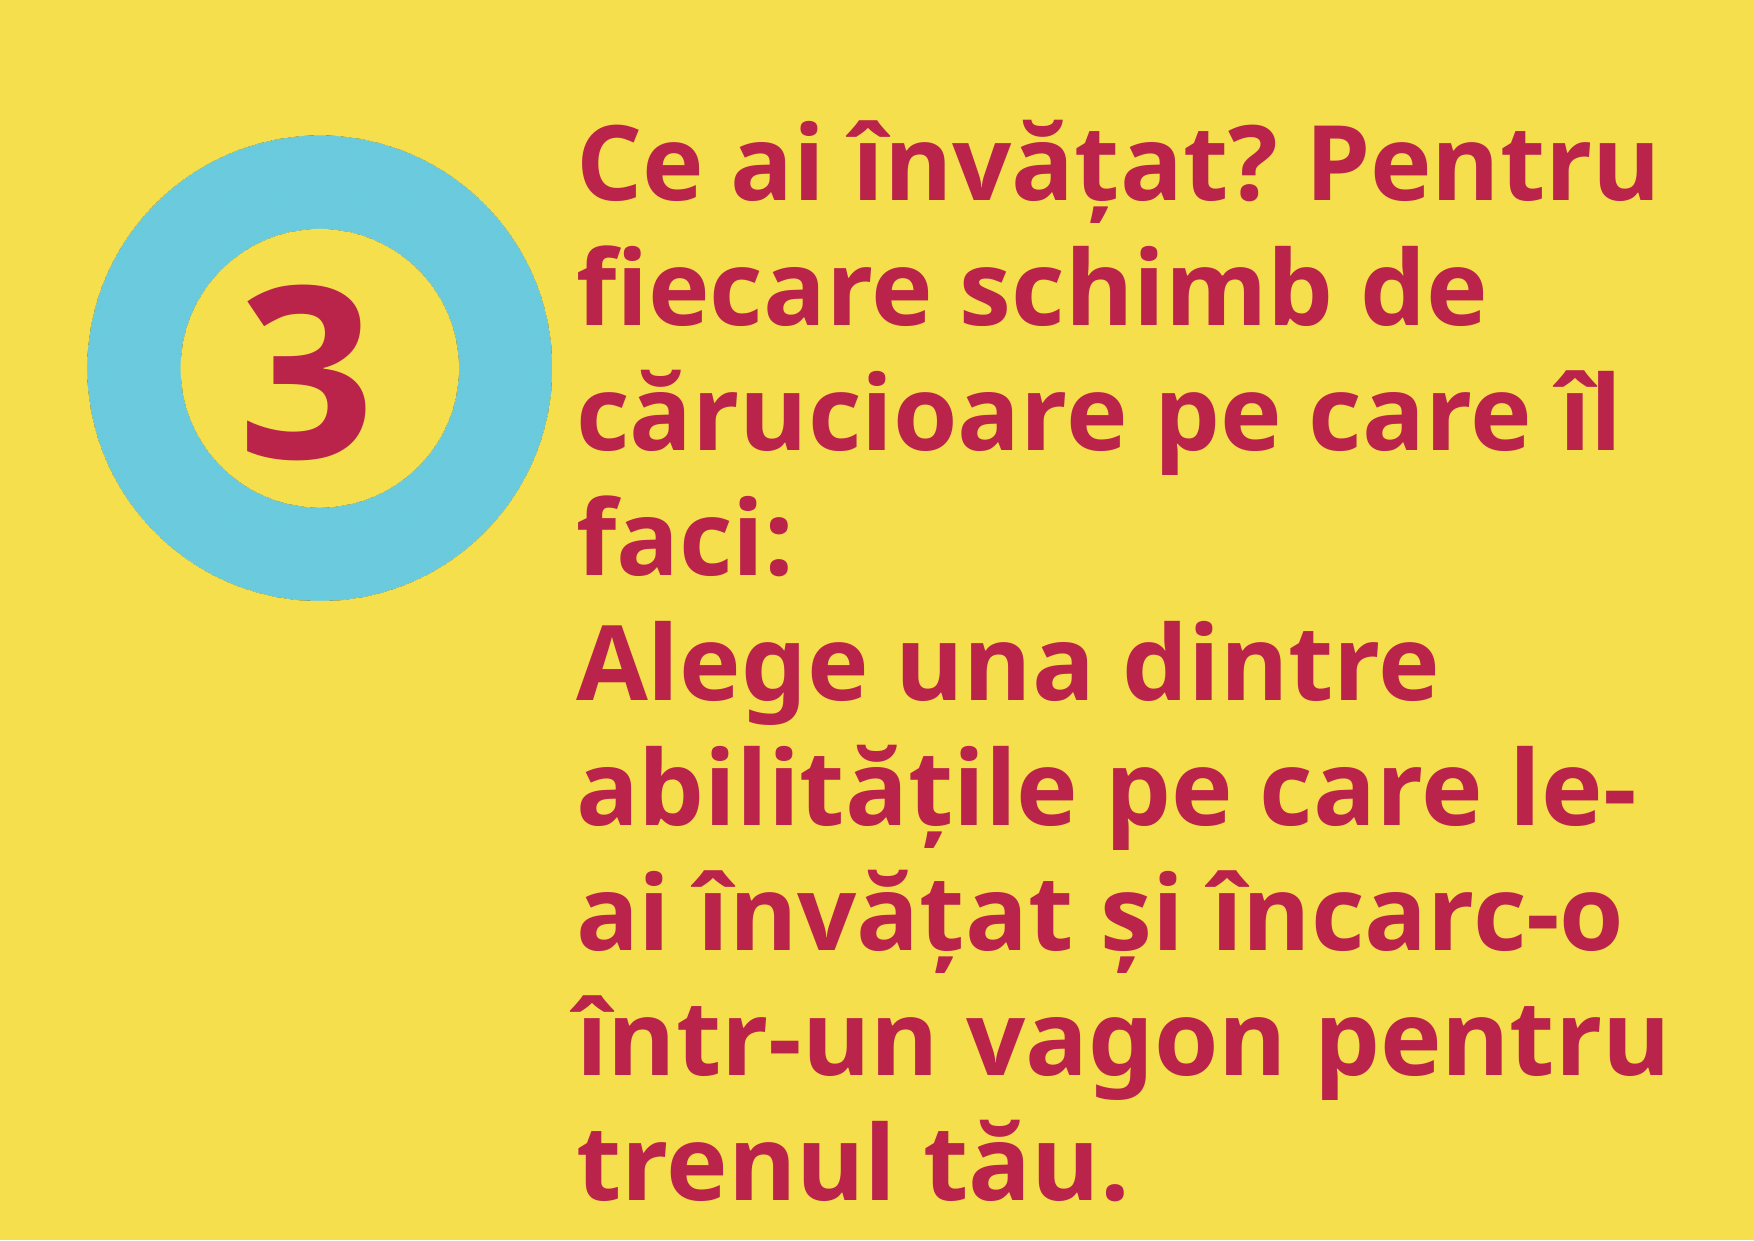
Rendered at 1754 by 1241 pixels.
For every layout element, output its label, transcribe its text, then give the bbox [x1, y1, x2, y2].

picture [87, 135, 552, 601]
text_box Ce ai învățat? Pentru fiecare schimb de cărucioare pe care îl faci: Alege una dintre abilitățile pe care le-ai învățat și încarc-o într-un vagon pentru trenul tău. [561, 88, 1725, 1229]
